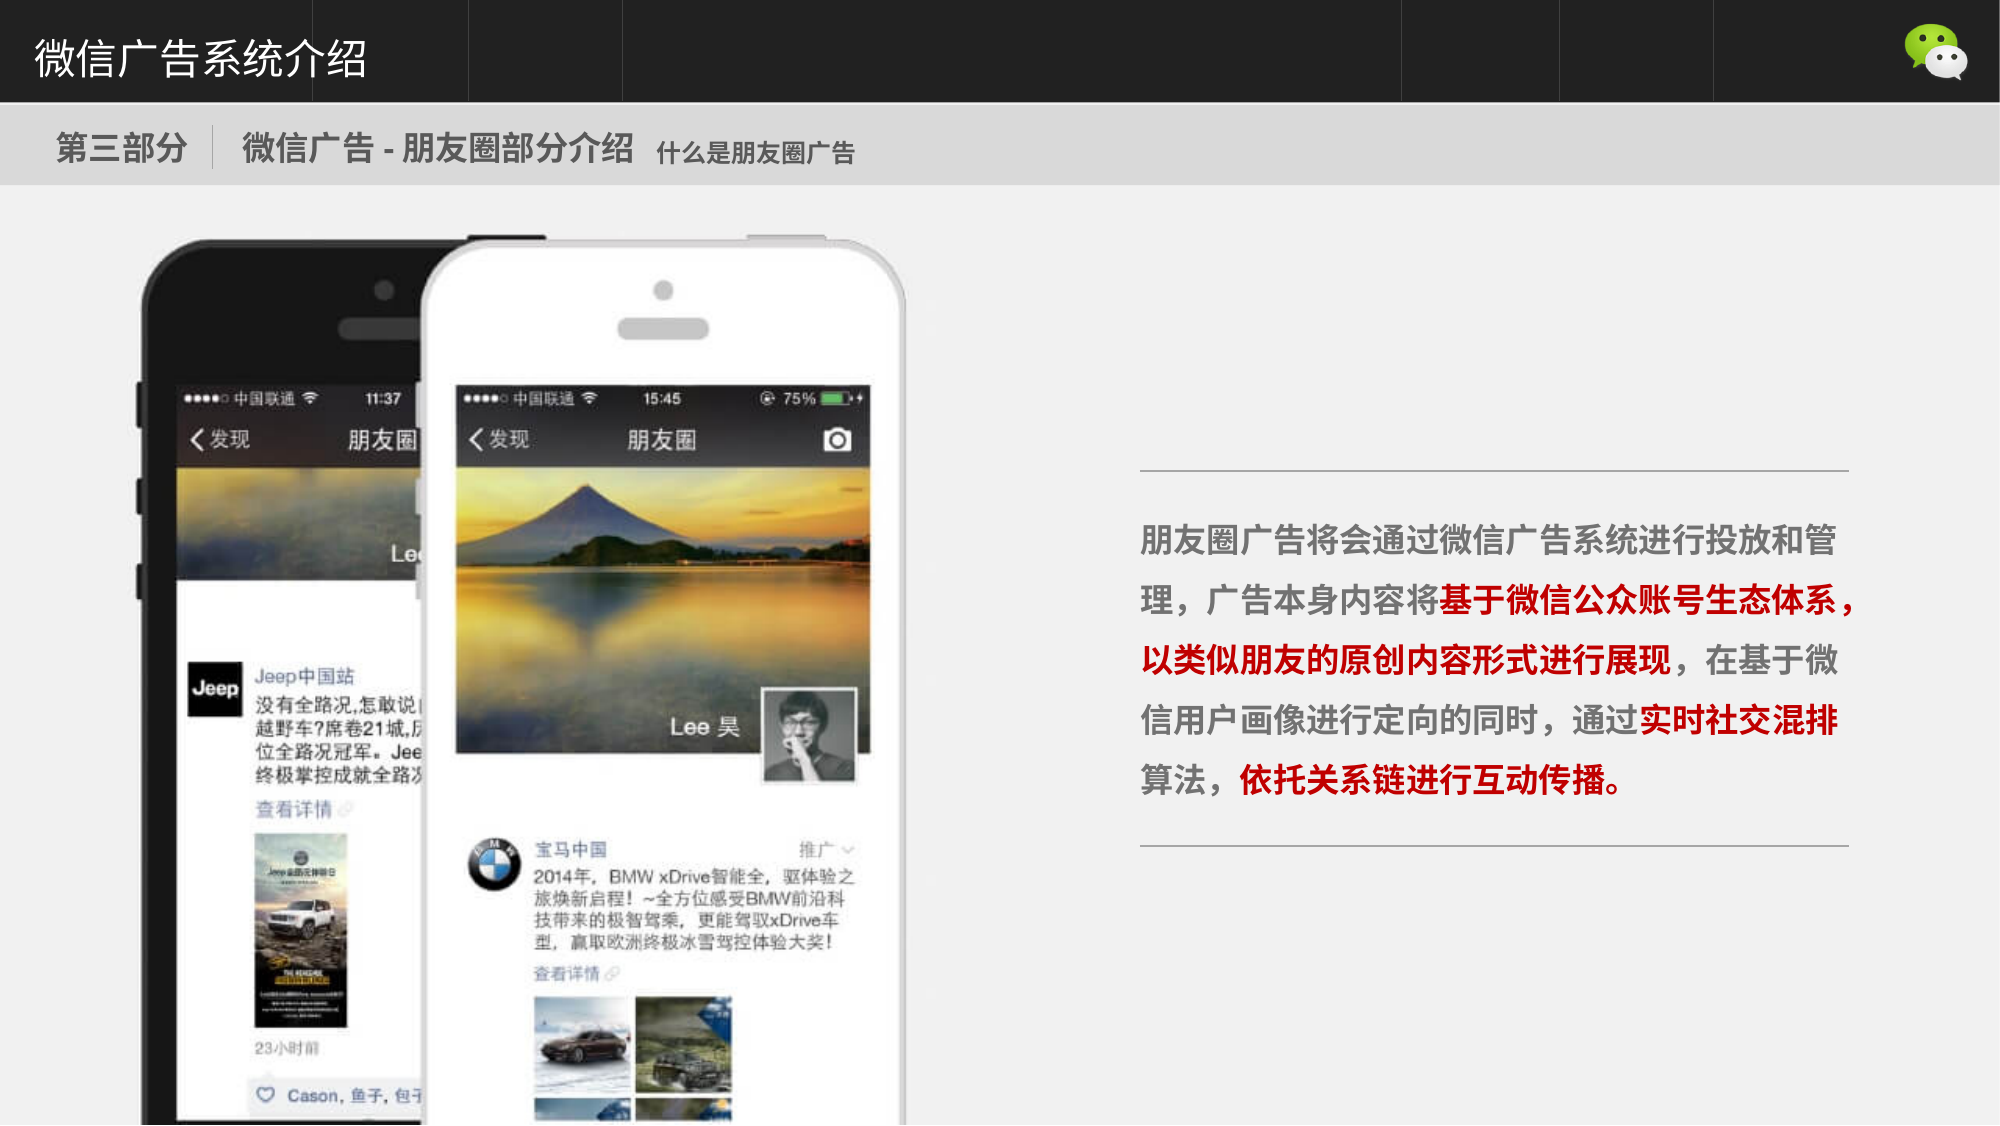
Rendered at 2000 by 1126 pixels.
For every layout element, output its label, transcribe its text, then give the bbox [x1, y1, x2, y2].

picture [1890, 12, 1980, 97]
title 微信广告-朋友圈部分介绍 [227, 119, 693, 176]
text_box 朋友圈广告将会通过微信广告系统进行投放和管理，广告本身内容将基于微信公众账号生态体系，以类似朋友的原创内容形式进行展现，在基于微信用户画像进行定向的同时，通过实时社交混排算法，依托关系链进行互动传播。 [1125, 491, 1873, 806]
list 微信广告系统介绍 [19, 19, 882, 98]
list 第三部分 [40, 119, 209, 176]
text_box 什么是朋友圈广告 [641, 129, 981, 175]
picture [126, 230, 951, 1126]
